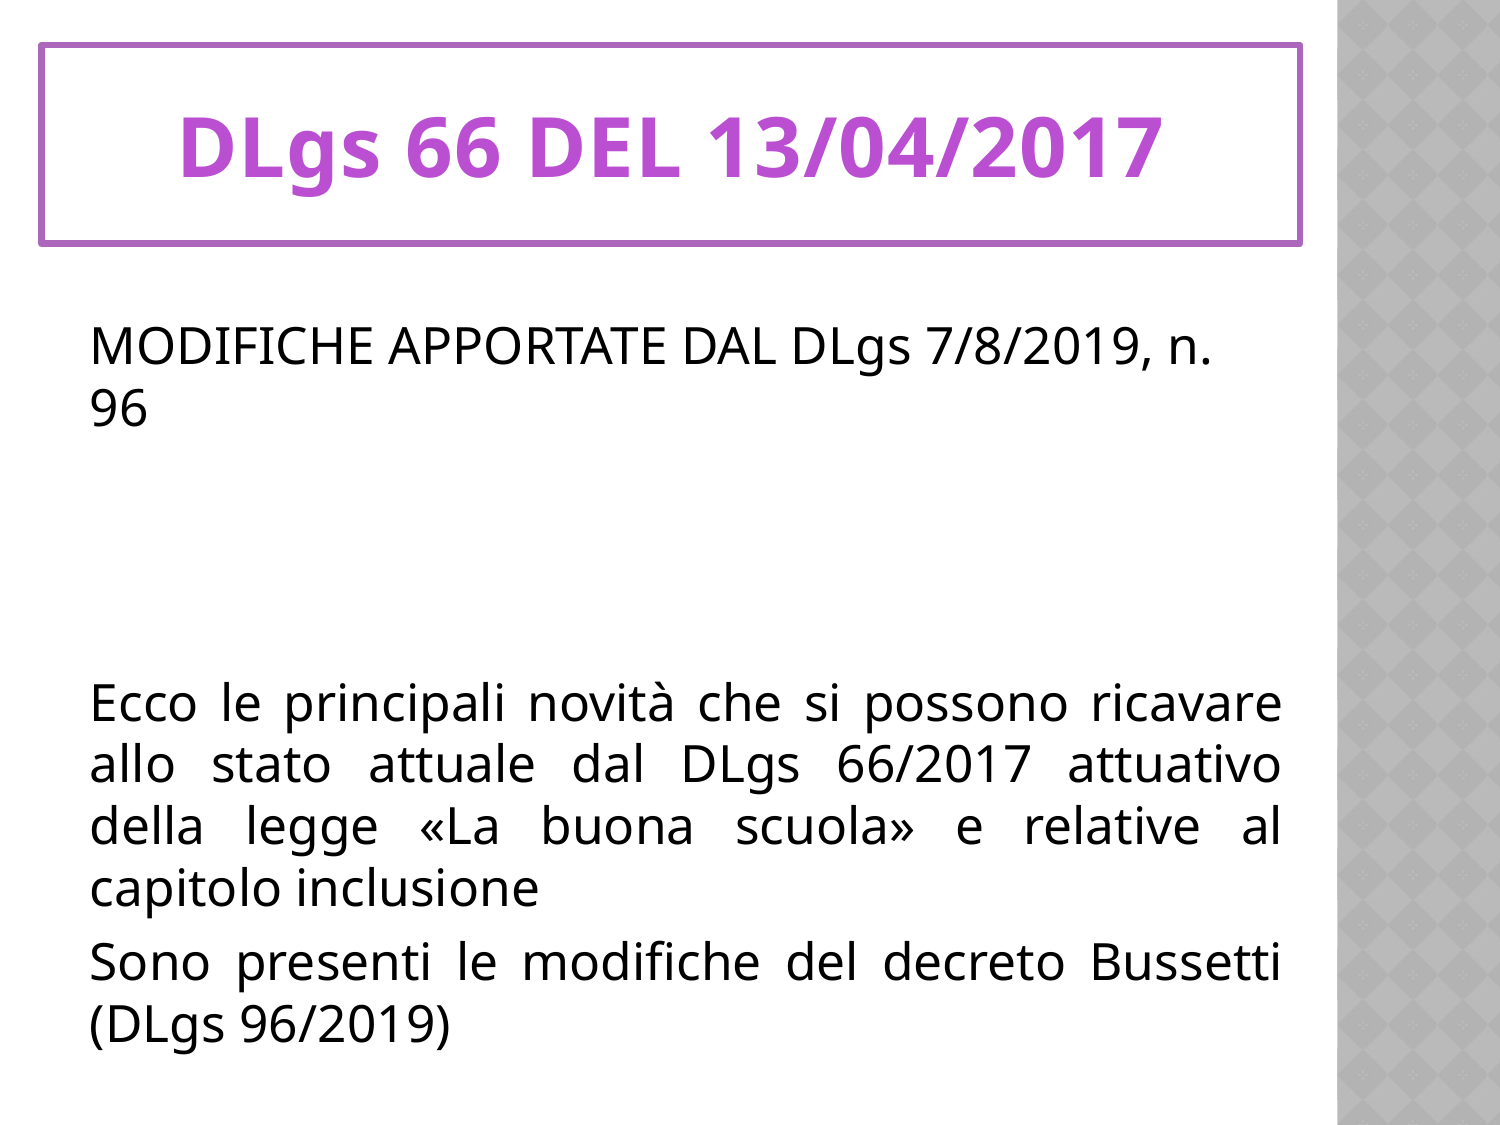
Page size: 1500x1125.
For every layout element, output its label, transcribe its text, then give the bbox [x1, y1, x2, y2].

title DLgs 66 DEL 13/04/2017 [38, 42, 1303, 247]
list MODIFICHE APPORTATE DAL DLgs 7/8/2019, n. 96 Ecco le principali novità che si possono ricavare allo stato attuale dal DLgs 66/2017 attuativo della legge «La buona scuola» e relative al capitolo inclusione Sono presenti le modifiche del decreto Bussetti (DLgs 96/2019) [75, 231, 1300, 1062]
